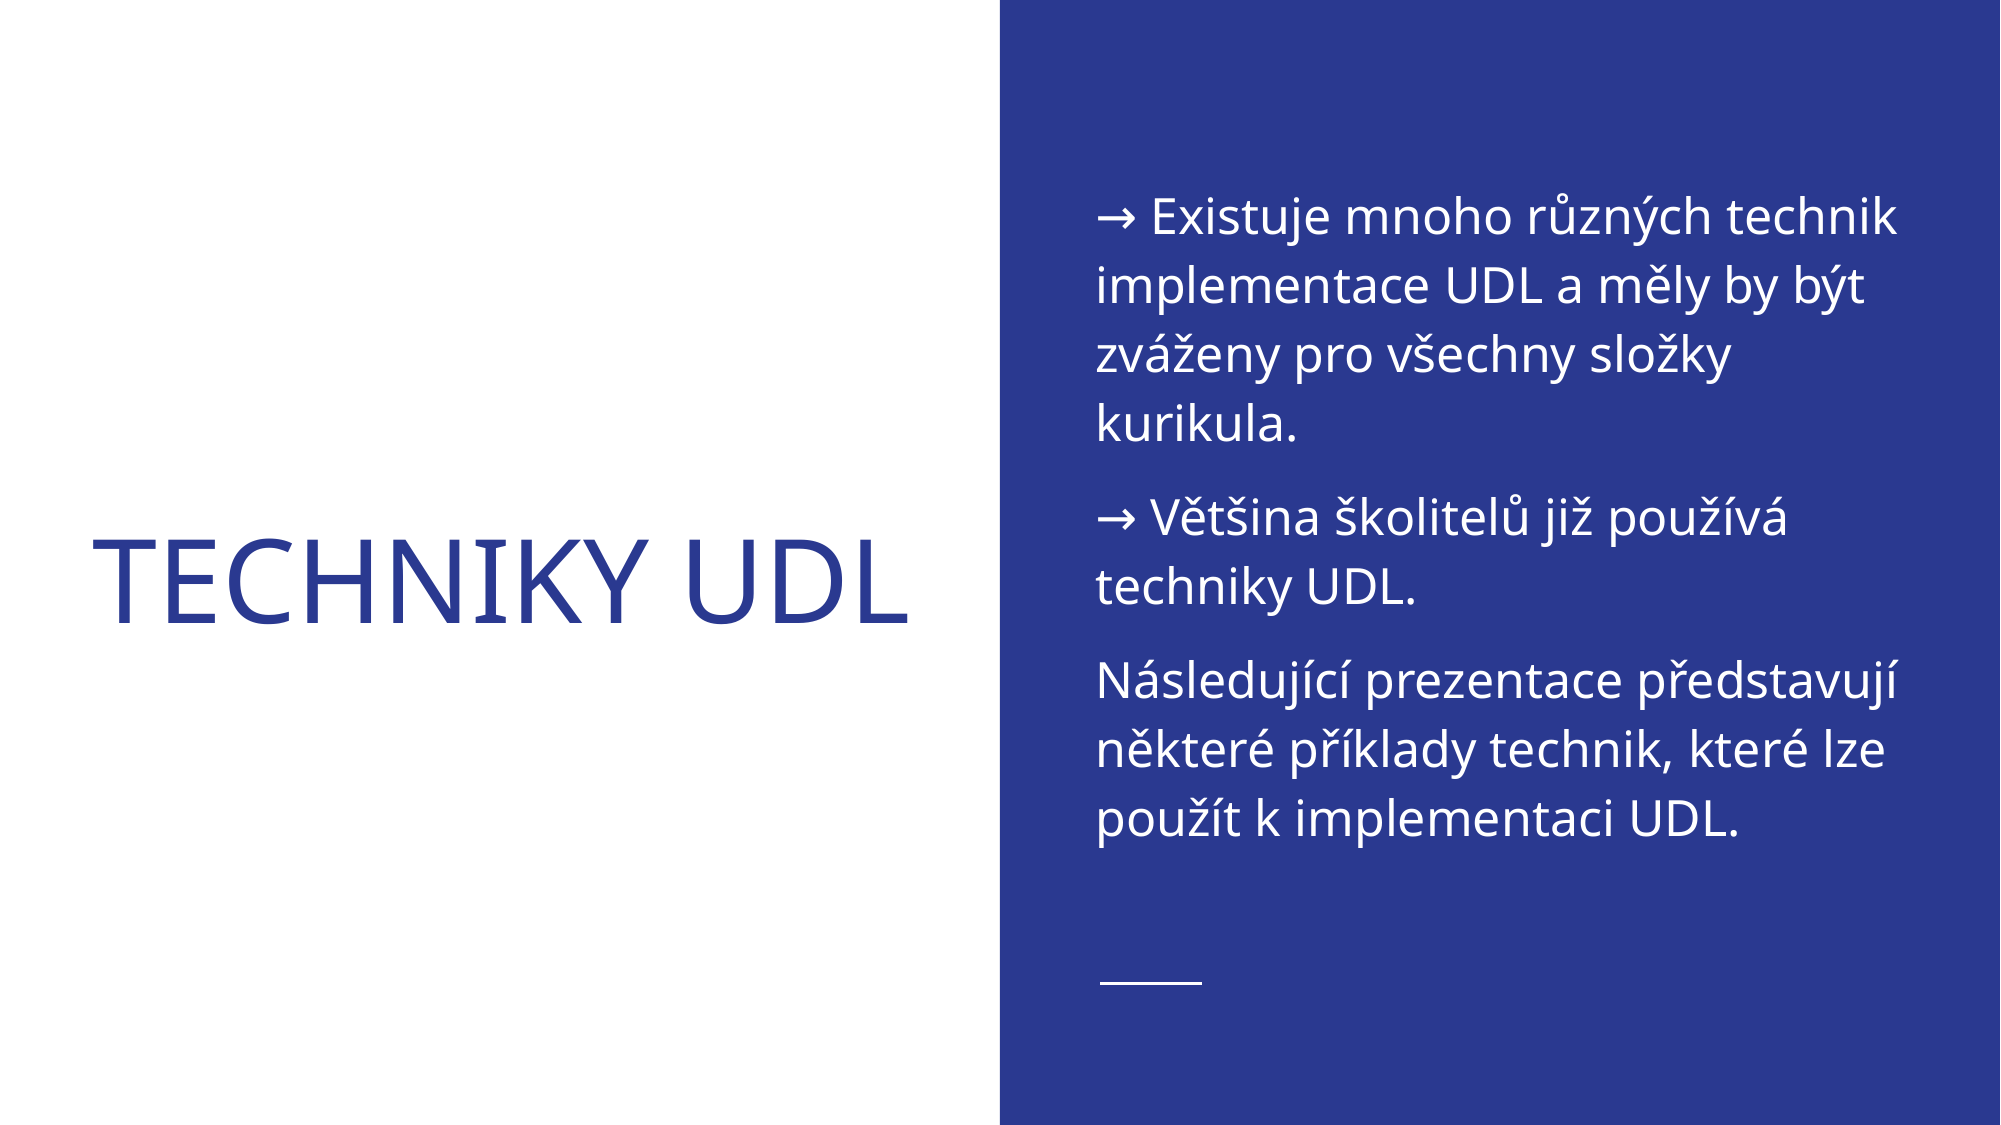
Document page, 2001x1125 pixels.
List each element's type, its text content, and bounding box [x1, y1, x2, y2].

list → Existuje mnoho různých technik implementace UDL a měly by být zváženy pro všechny složky kurikula. → Většina školitelů již používá techniky UDL. Následující prezentace představují některé příklady technik, které lze použít k implementaci UDL. [1080, 158, 1920, 967]
title TECHNIKY UDL [59, 470, 945, 655]
